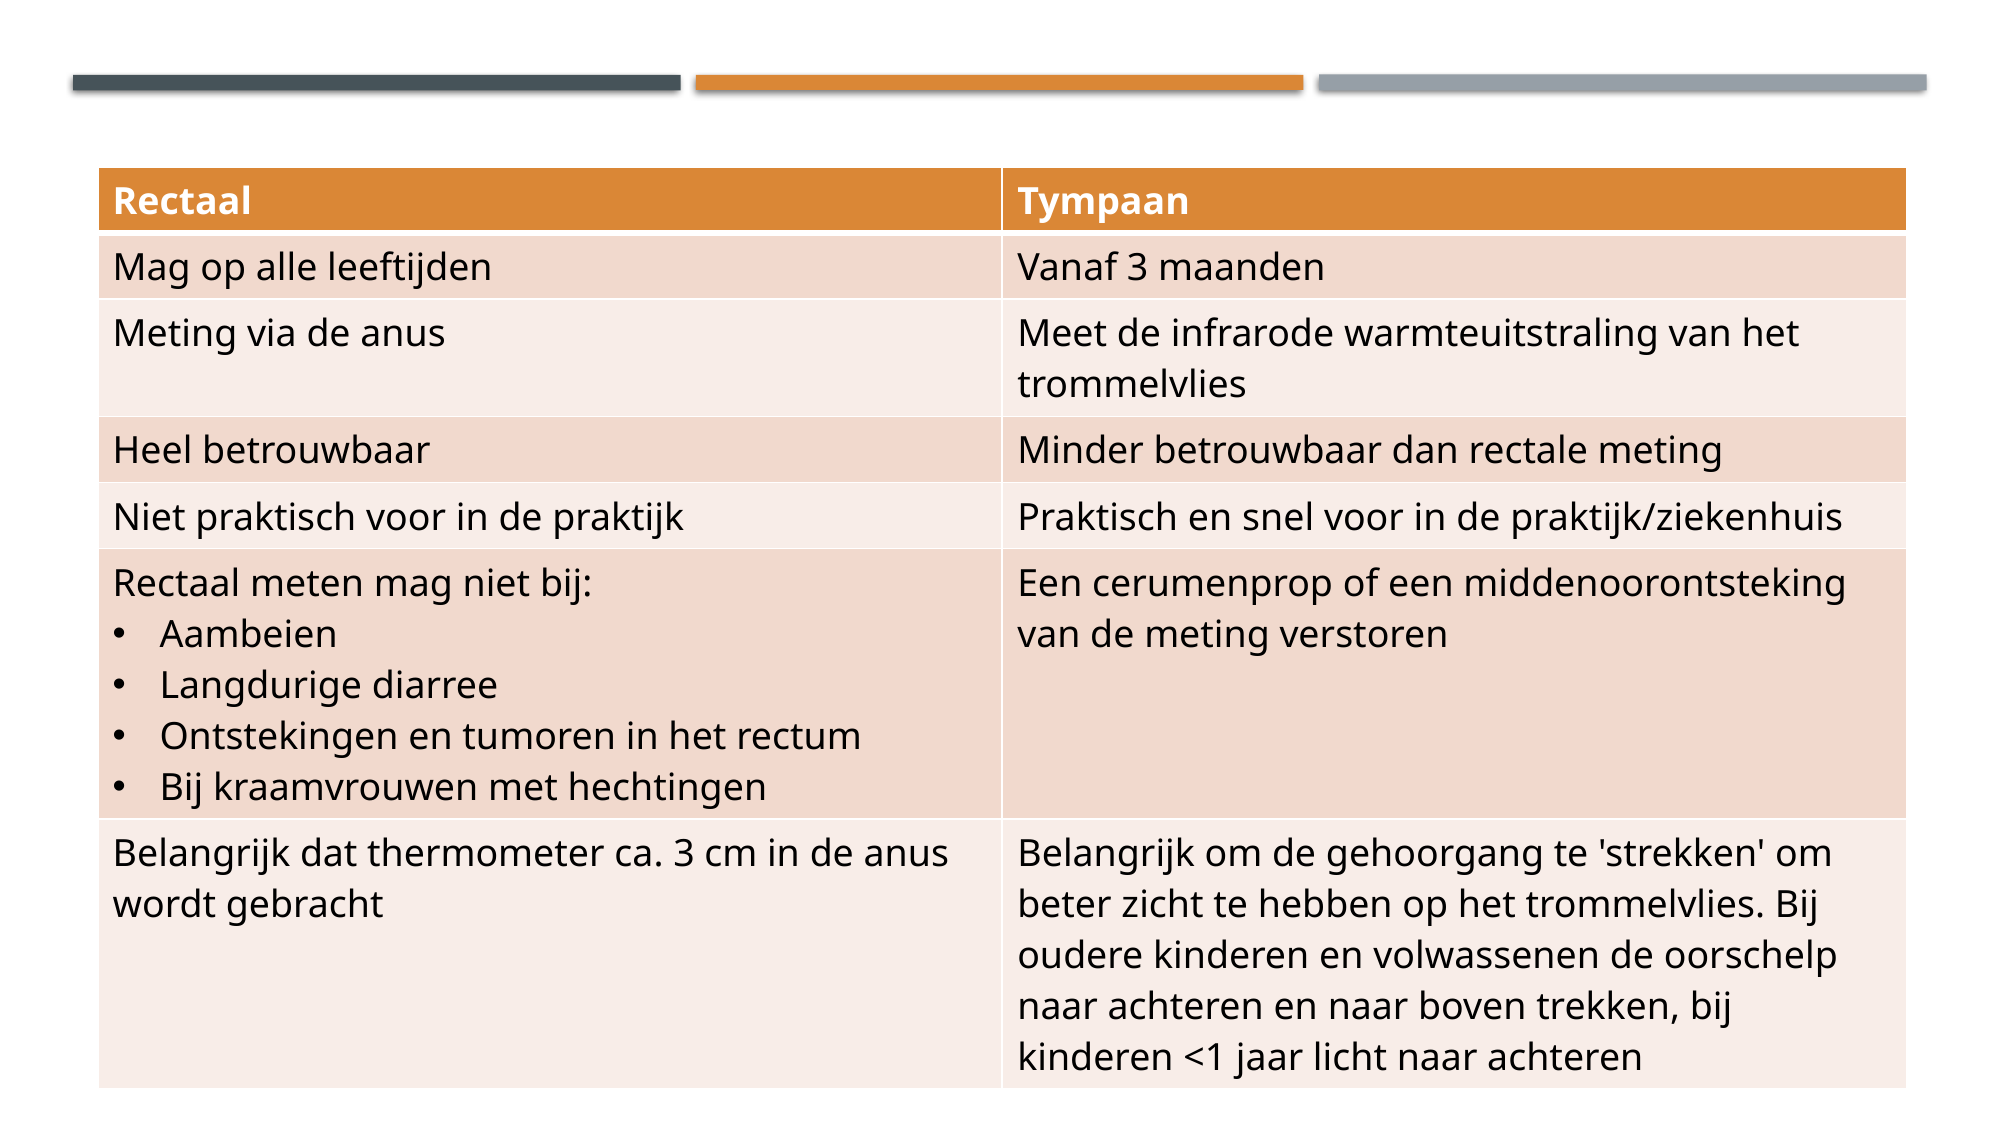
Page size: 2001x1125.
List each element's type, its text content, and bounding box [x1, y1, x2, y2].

table_cell Belangrijk dat thermometer ca. 3 cm in de anus wordt gebracht [99, 820, 1001, 1088]
table_cell Belangrijk om de gehoorgang te 'strekken' om beter zicht te hebben op het trommelvlies. Bij oudere kinderen en volwassenen de oorschelp naar achteren en naar boven trekken, bij kinderen <1 jaar licht naar achteren [1003, 820, 1906, 1088]
table_cell Een cerumenprop of een middenoorontsteking van de meting verstoren [1003, 549, 1906, 818]
table_cell Rectaal meten mag niet bij: Aambeien Langdurige diarree Ontstekingen en tumoren in het rectum Bij kraamvrouwen met hechtingen [99, 549, 1001, 818]
table_cell Meet de infrarode warmteuitstraling van het trommelvlies [1003, 300, 1906, 416]
table_header Rectaal [99, 168, 1001, 230]
table_cell Niet praktisch voor in de praktijk [99, 483, 1001, 548]
table_header Tympaan [1003, 168, 1906, 230]
table_cell Heel betrouwbaar [99, 417, 1001, 482]
table_cell Vanaf 3 maanden [1003, 236, 1906, 298]
table_cell Praktisch en snel voor in de praktijk/ziekenhuis [1003, 483, 1906, 548]
table_cell Minder betrouwbaar dan rectale meting [1003, 417, 1906, 482]
table_cell Mag op alle leeftijden [99, 236, 1001, 298]
table_cell Meting via de anus [99, 300, 1001, 416]
